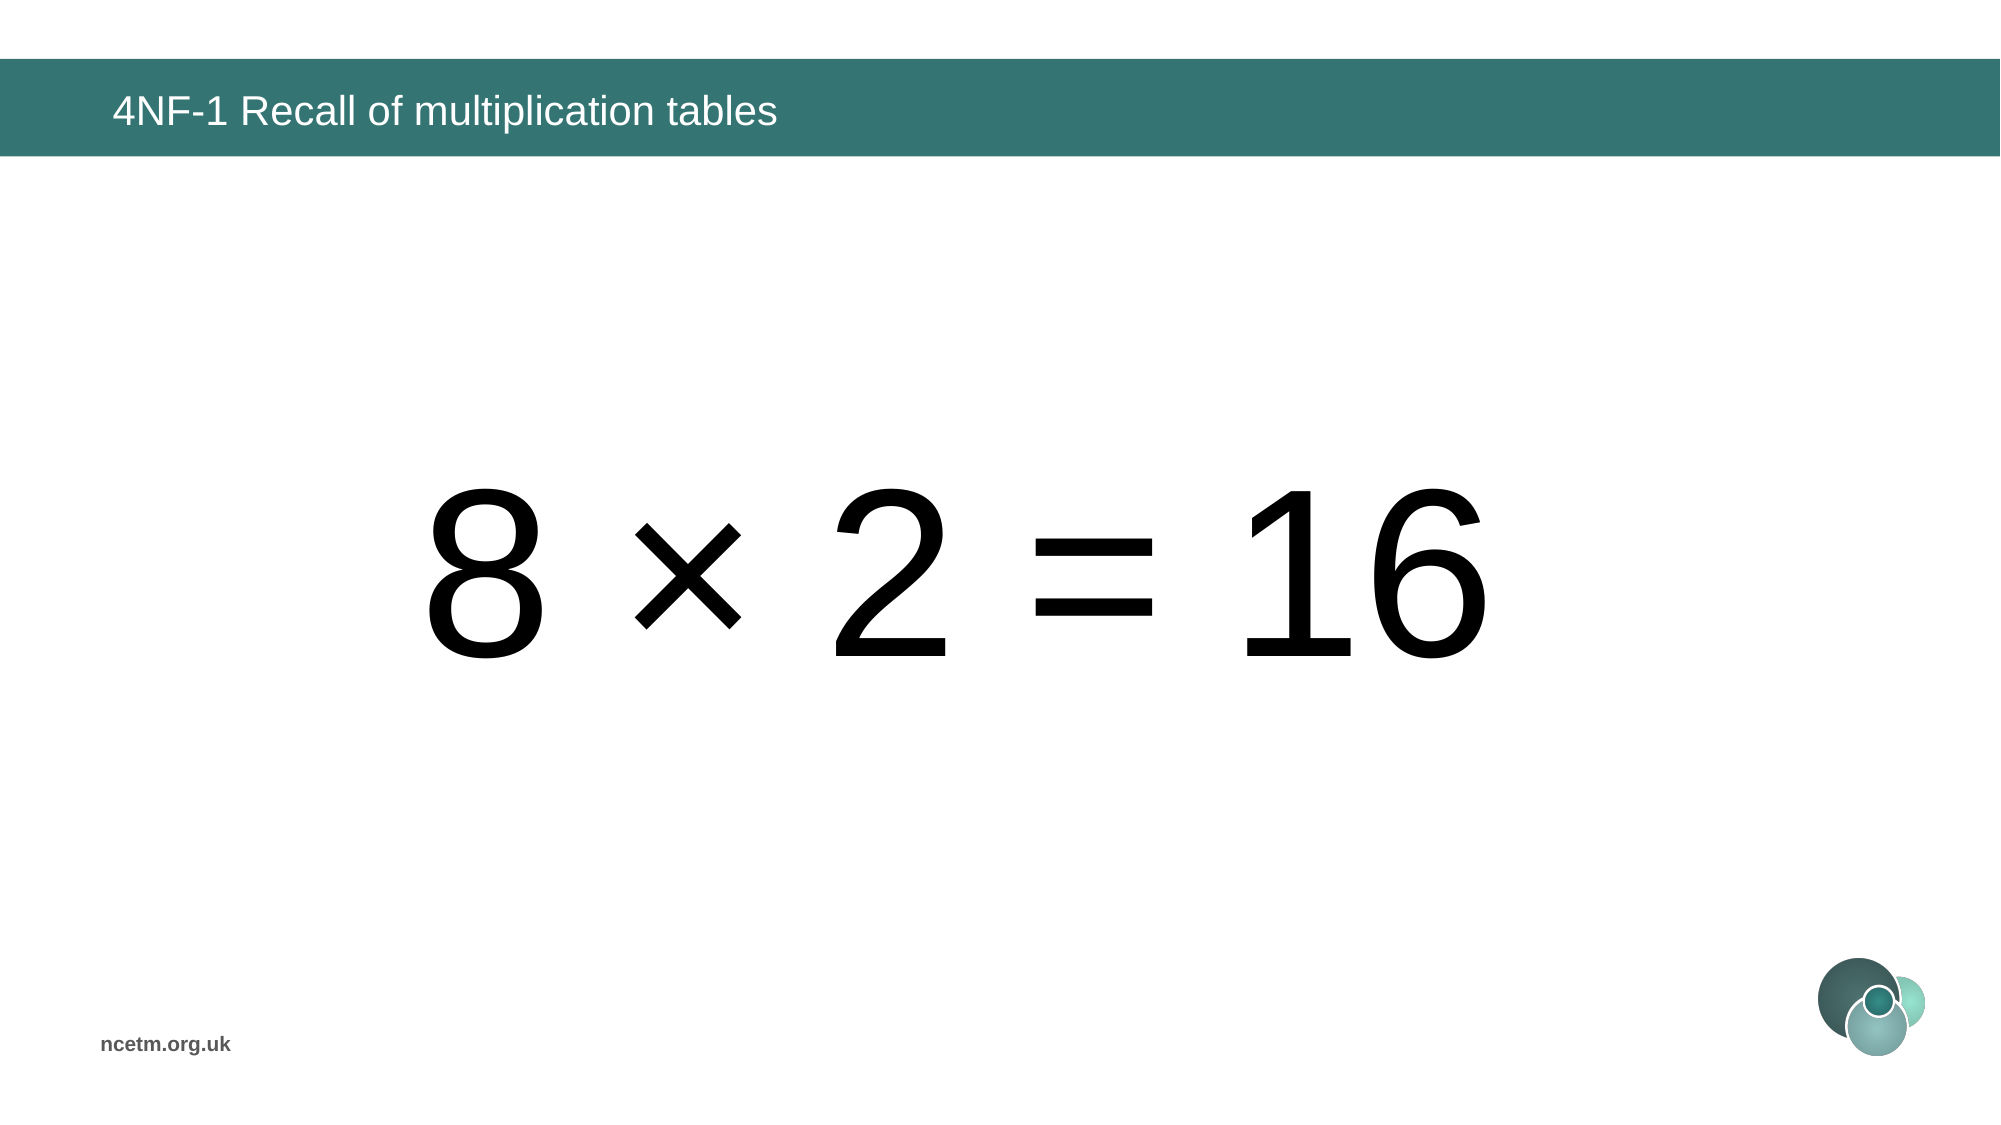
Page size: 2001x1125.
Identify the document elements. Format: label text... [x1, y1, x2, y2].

picture [1818, 958, 1925, 1056]
text_box 16 [1214, 409, 1511, 712]
text_box 8 × 2 = [404, 409, 1214, 712]
title 4NF-1 Recall of multiplication tables [97, 76, 1945, 147]
